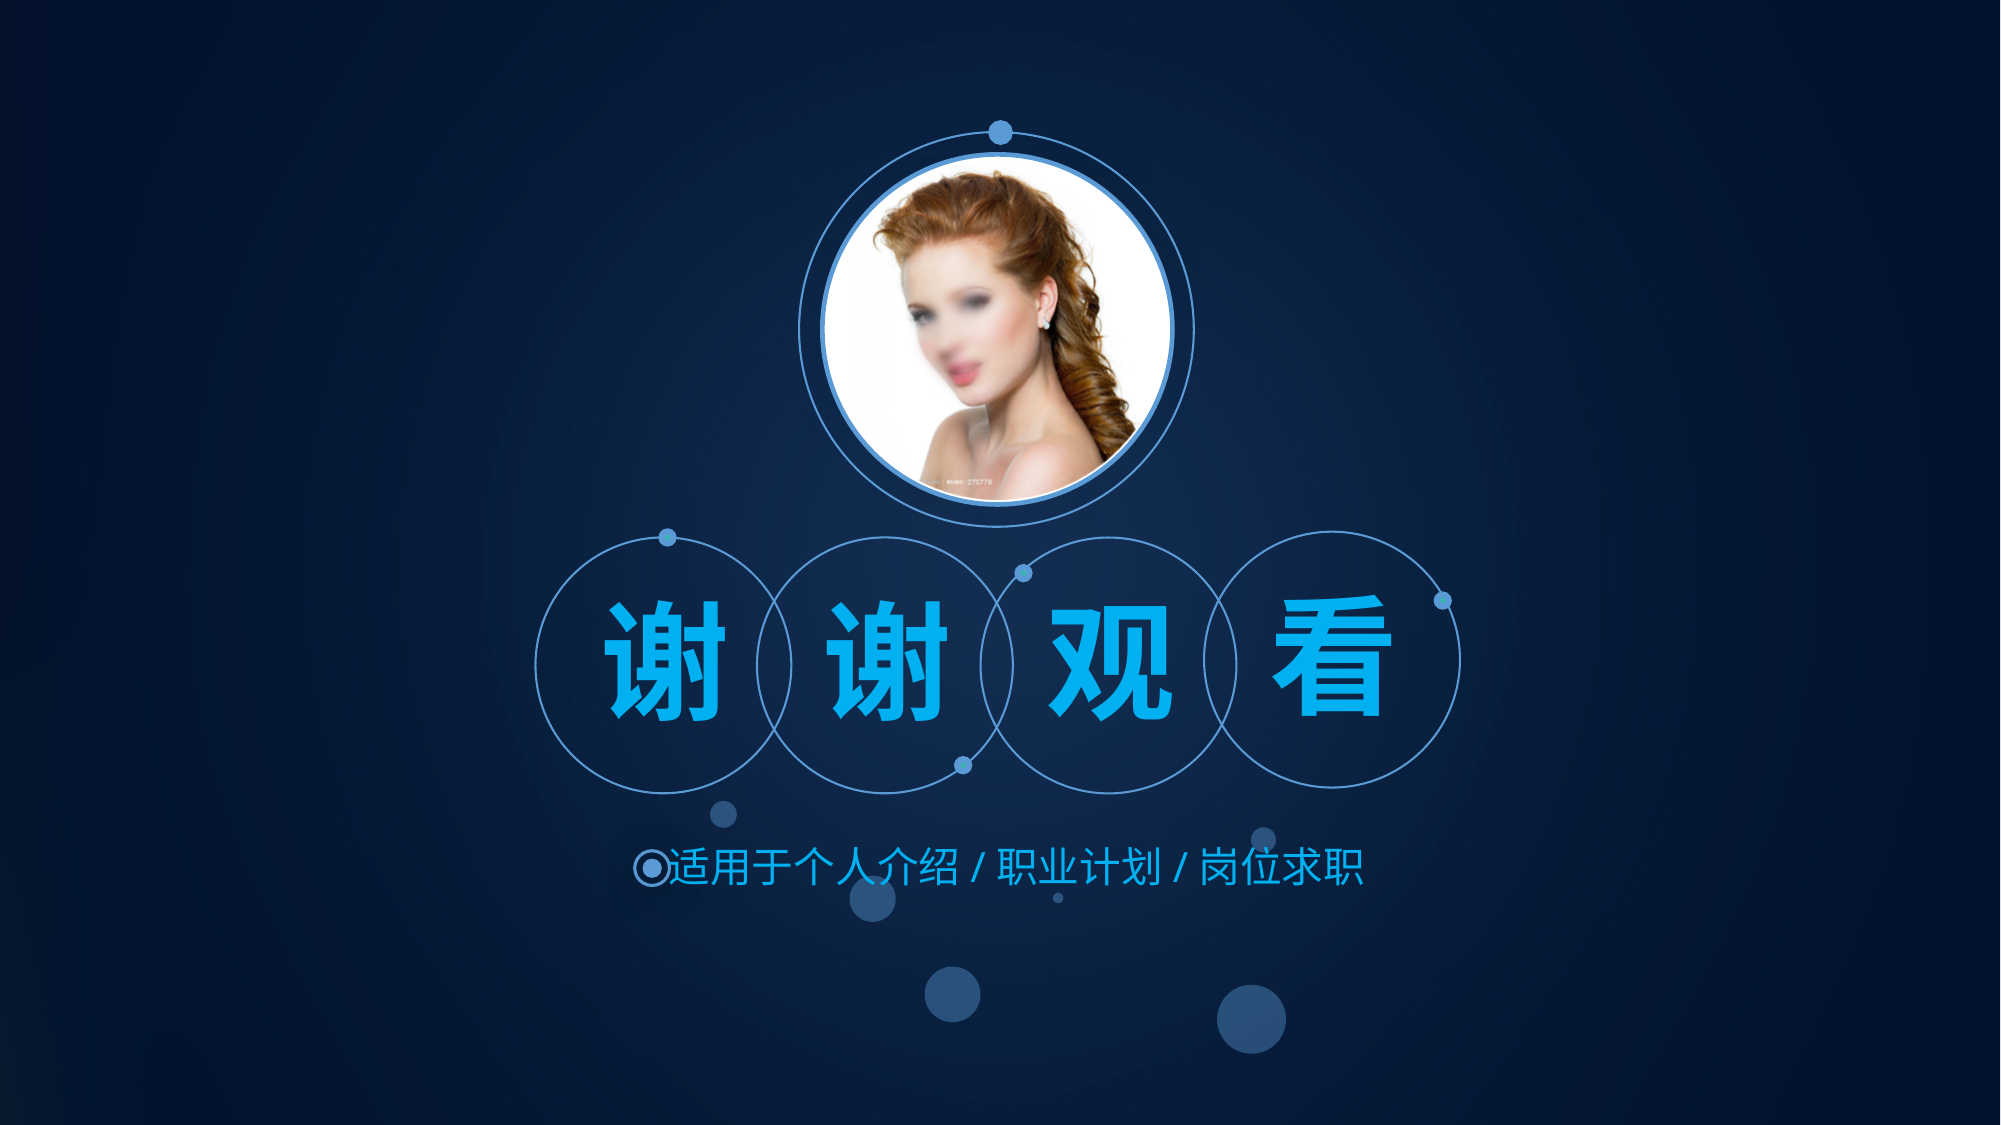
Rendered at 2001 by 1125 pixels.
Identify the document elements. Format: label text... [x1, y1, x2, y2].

text_box [848, 899, 897, 923]
text_box 看 [1254, 567, 1414, 738]
text_box [798, 131, 1195, 528]
picture [0, 0, 2001, 1125]
text_box [534, 536, 774, 795]
text_box [660, 530, 675, 545]
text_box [896, 246, 1098, 421]
text_box [1216, 983, 1288, 1055]
text_box [979, 536, 1222, 795]
text_box [990, 122, 1011, 143]
text_box [708, 799, 738, 829]
text_box [1203, 530, 1461, 789]
text_box [956, 758, 971, 773]
text_box [923, 965, 982, 1024]
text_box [634, 832, 1366, 899]
text_box [755, 536, 997, 795]
text_box 谢 [586, 573, 745, 744]
text_box [1252, 826, 1275, 832]
text_box 谢 [807, 573, 967, 744]
text_box [1435, 593, 1450, 608]
text_box [1016, 566, 1031, 581]
text_box [1051, 899, 1065, 905]
text_box 观 [1031, 573, 1190, 744]
